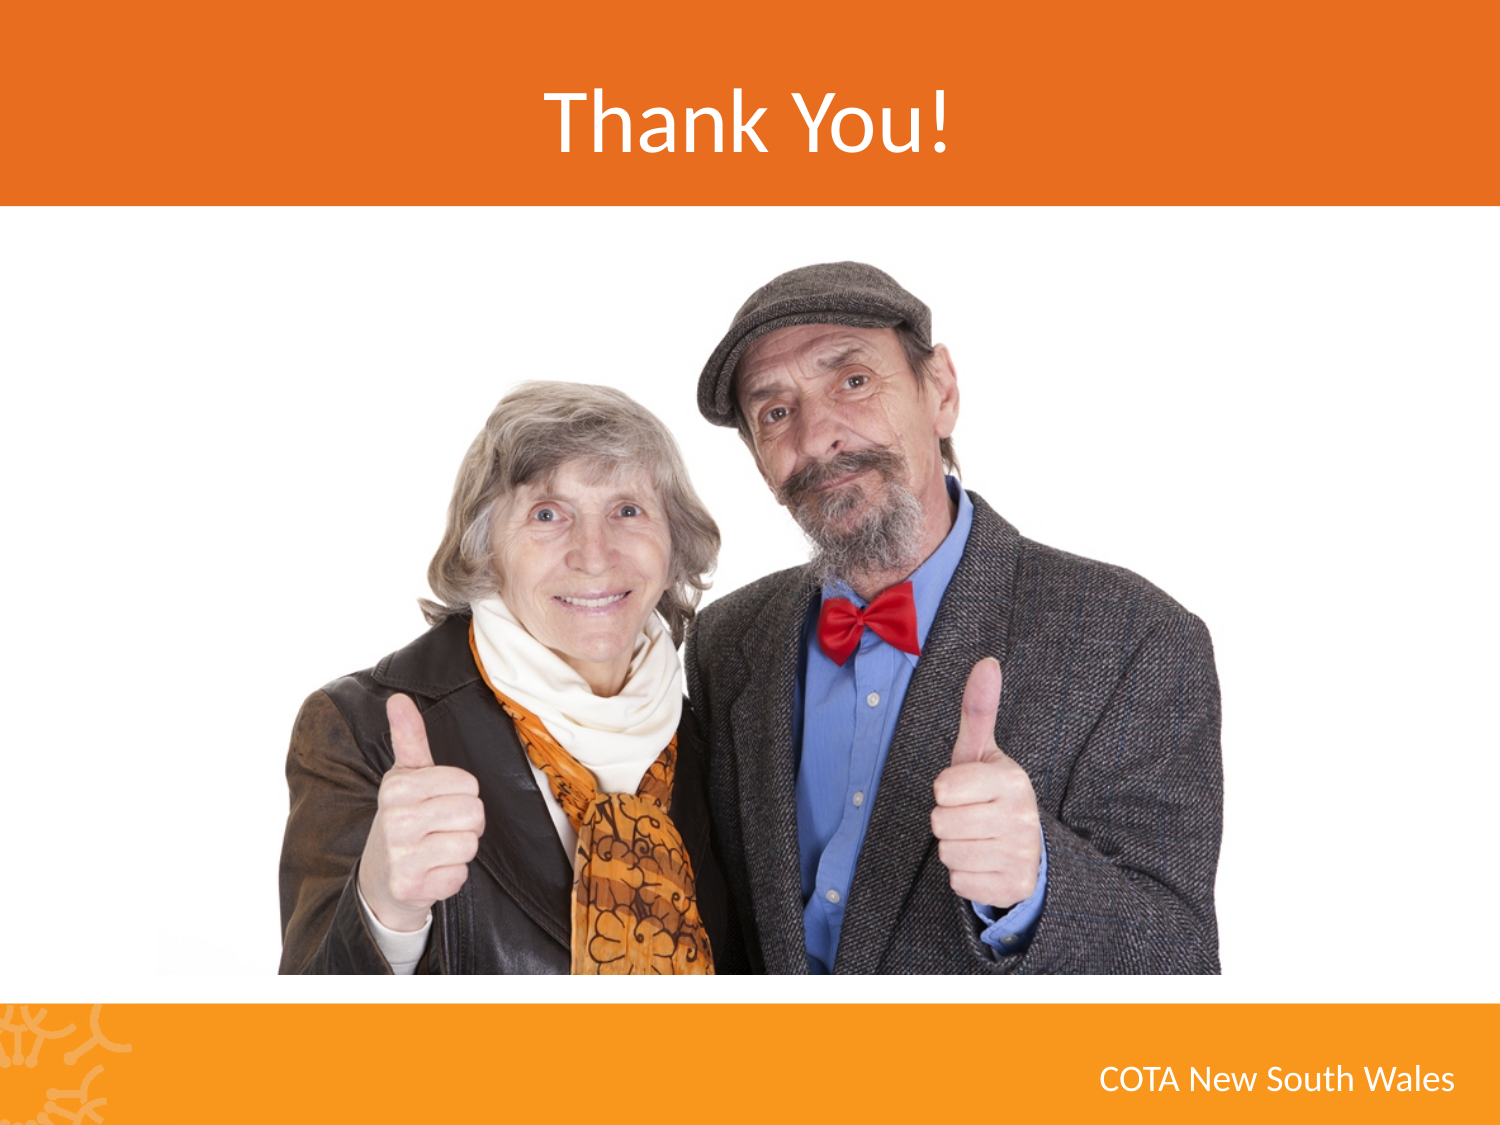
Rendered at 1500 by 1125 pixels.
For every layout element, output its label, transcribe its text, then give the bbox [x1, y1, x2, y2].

picture [0, 1002, 1500, 1125]
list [155, 237, 1264, 976]
title Thank You! [0, 0, 1500, 233]
